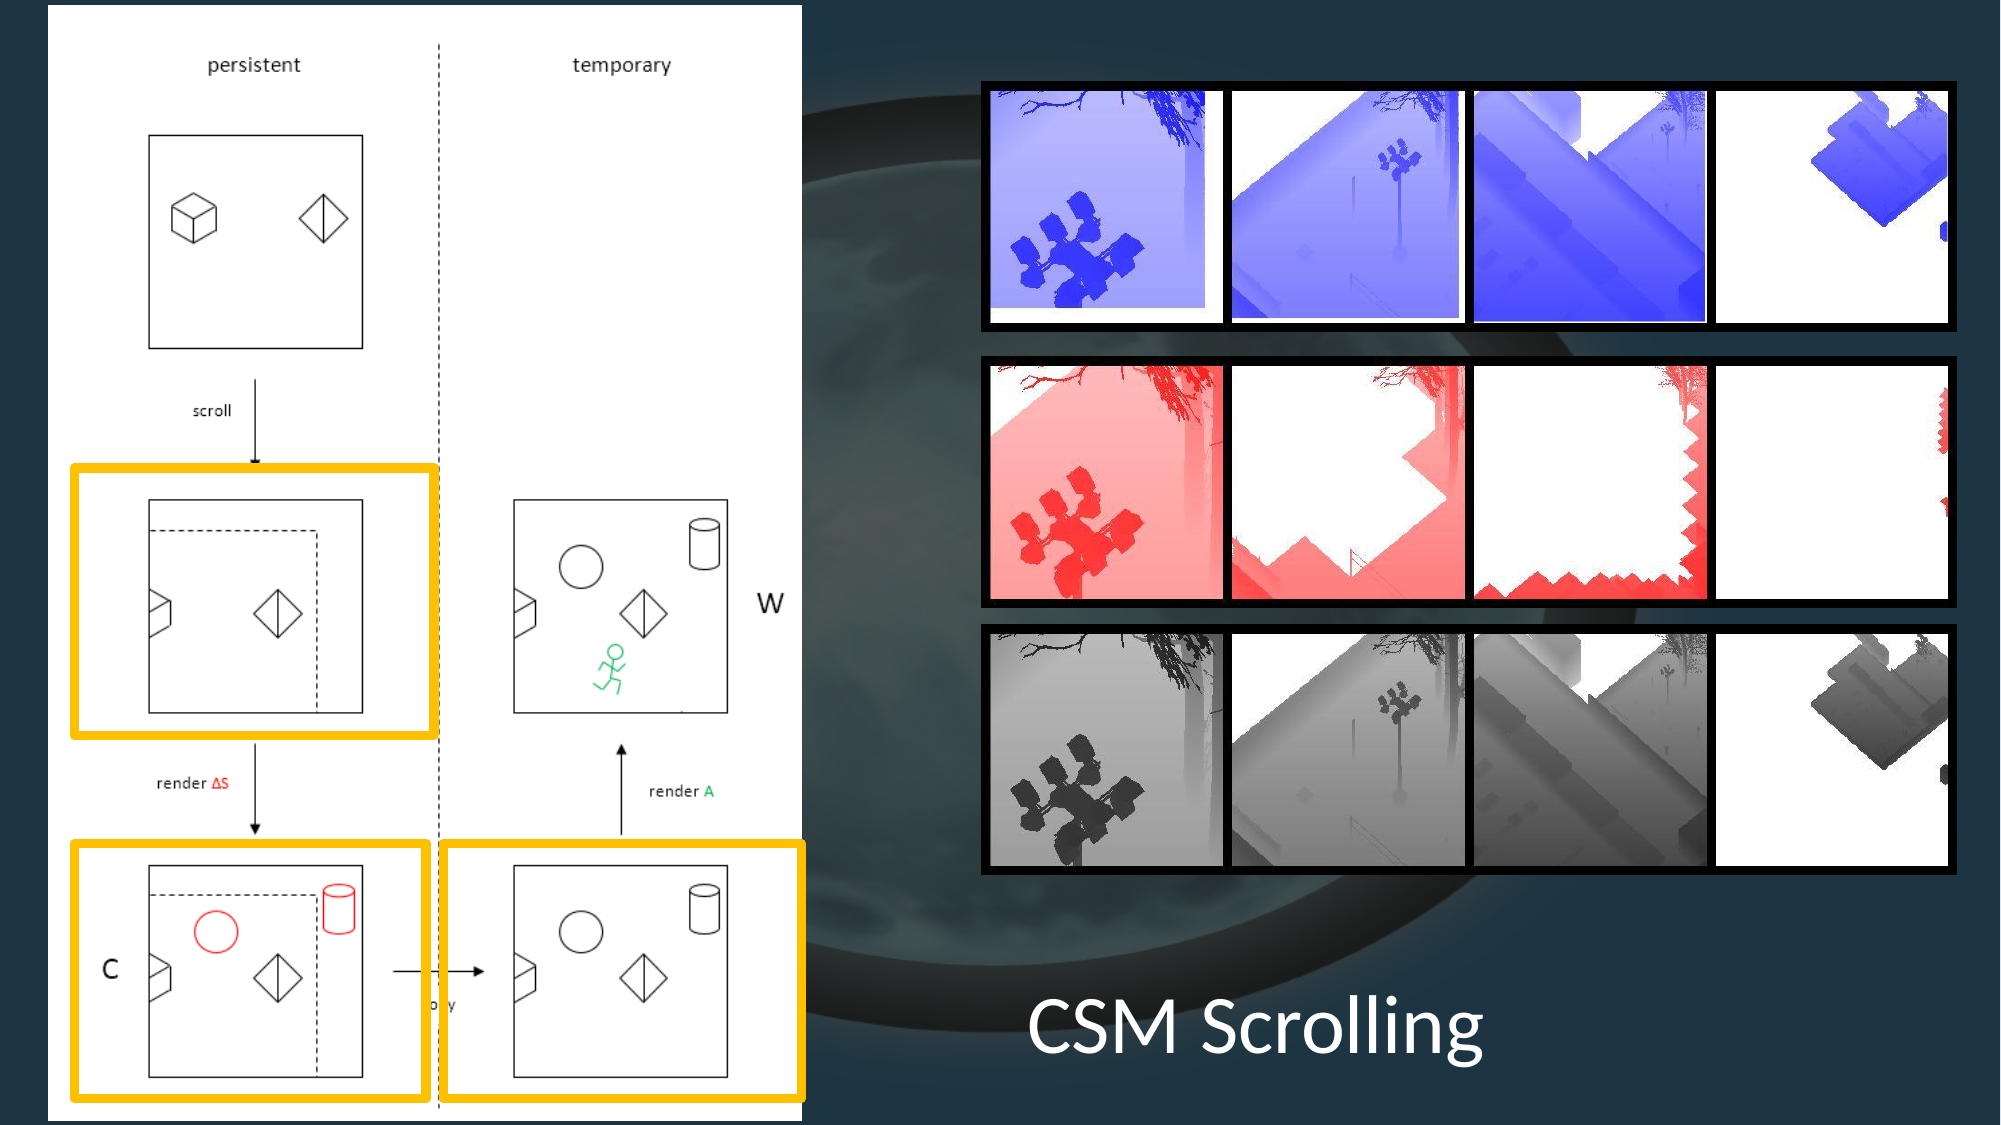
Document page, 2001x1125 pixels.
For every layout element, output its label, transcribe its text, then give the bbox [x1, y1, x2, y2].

picture [0, 0, 2001, 1125]
text_box CSM Scrolling [1012, 962, 1925, 1078]
